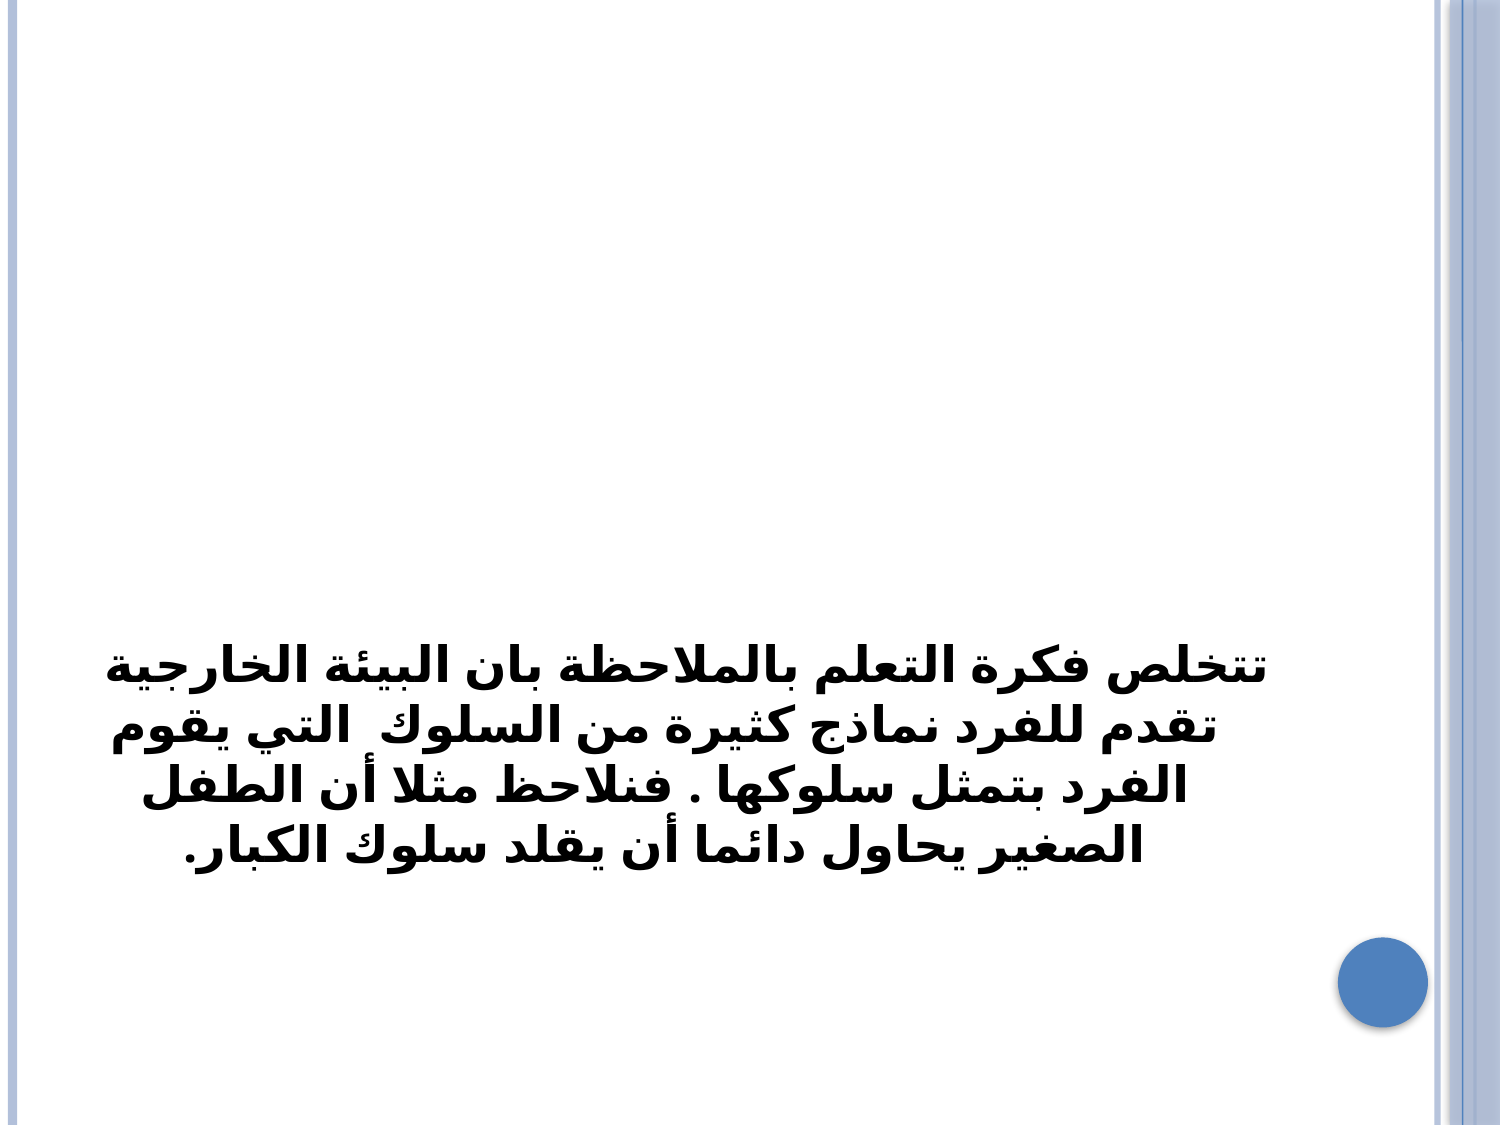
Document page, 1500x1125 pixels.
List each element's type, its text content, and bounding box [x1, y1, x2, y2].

list تتخلص فكرة التعلم بالملاحظة بان البيئة الخارجية تقدم للفرد نماذج كثيرة من السلوك التي يقوم الفرد بتمثل سلوكها . فنلاحظ مثلا أن الطفل الصغير يحاول دائما أن يقلد سلوك الكبار. [75, 262, 1300, 1062]
